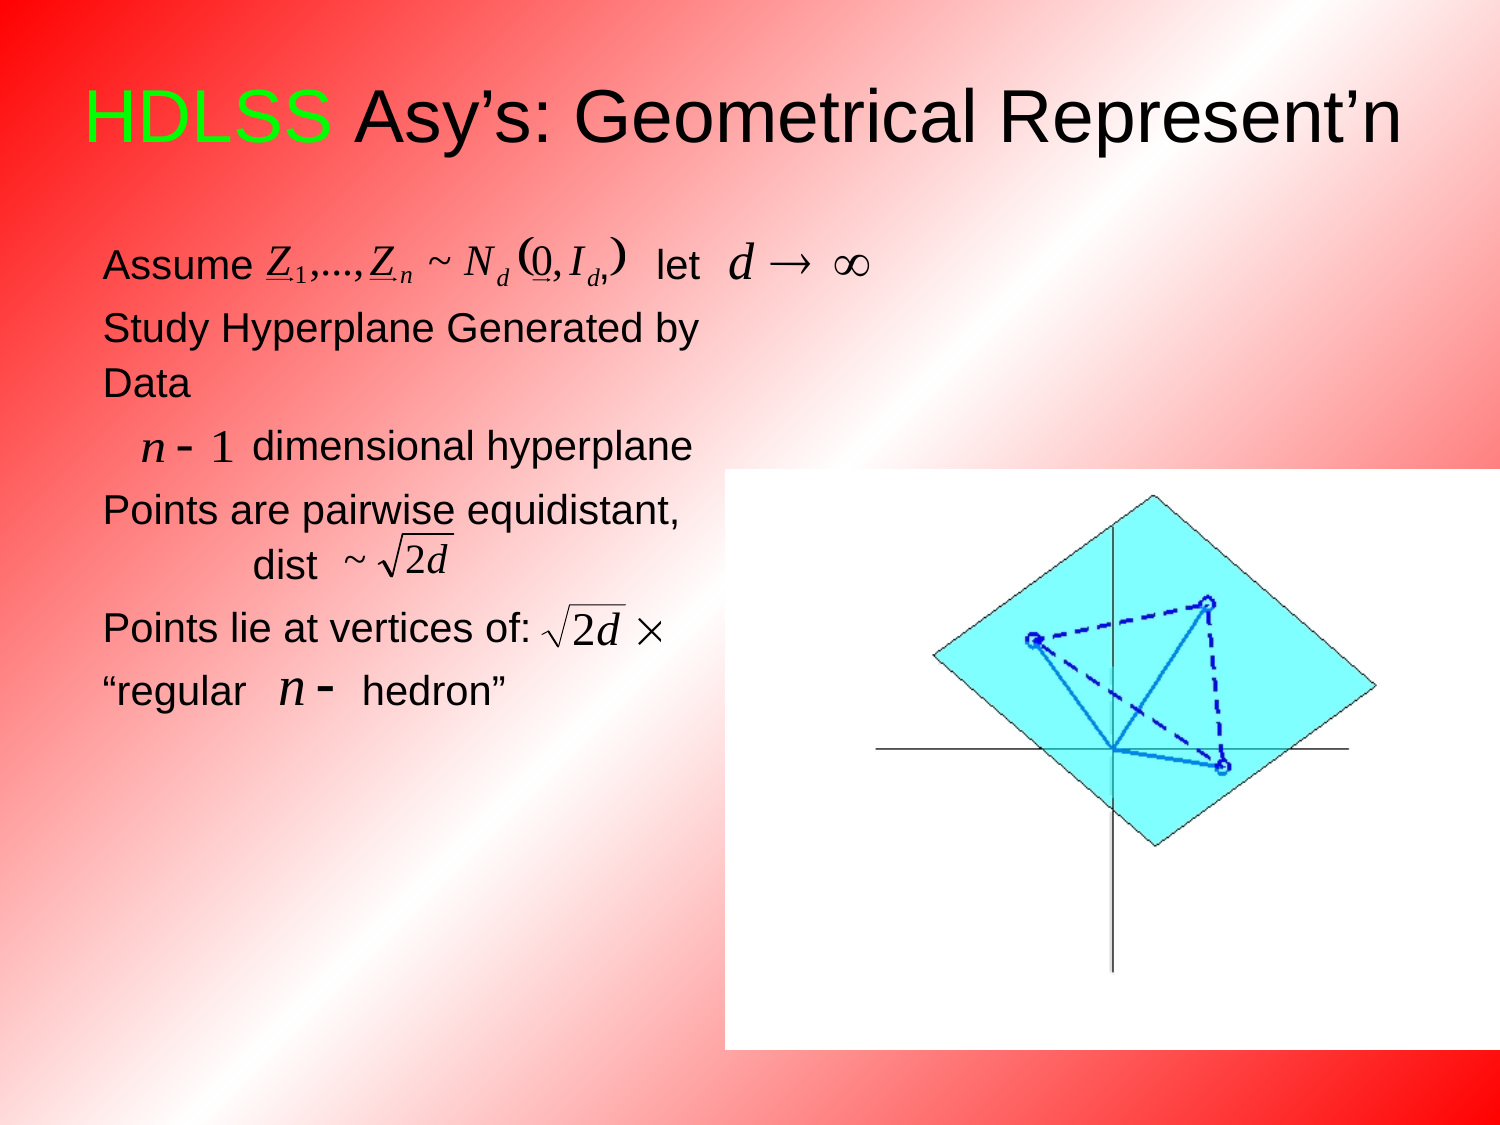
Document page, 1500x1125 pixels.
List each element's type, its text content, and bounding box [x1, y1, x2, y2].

title HDLSS Asy’s: Geometrical Represent’n [37, 50, 1450, 175]
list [724, 237, 876, 286]
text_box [262, 237, 626, 293]
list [137, 424, 236, 469]
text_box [537, 599, 662, 654]
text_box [337, 524, 463, 588]
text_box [724, 468, 1500, 1051]
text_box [274, 674, 352, 713]
list Assume , let Study Hyperplane Generated by Data dimensional hyperplane Points are pairwise equidistant, dist Points lie at vertices of: “regular hedron” [87, 224, 725, 1063]
